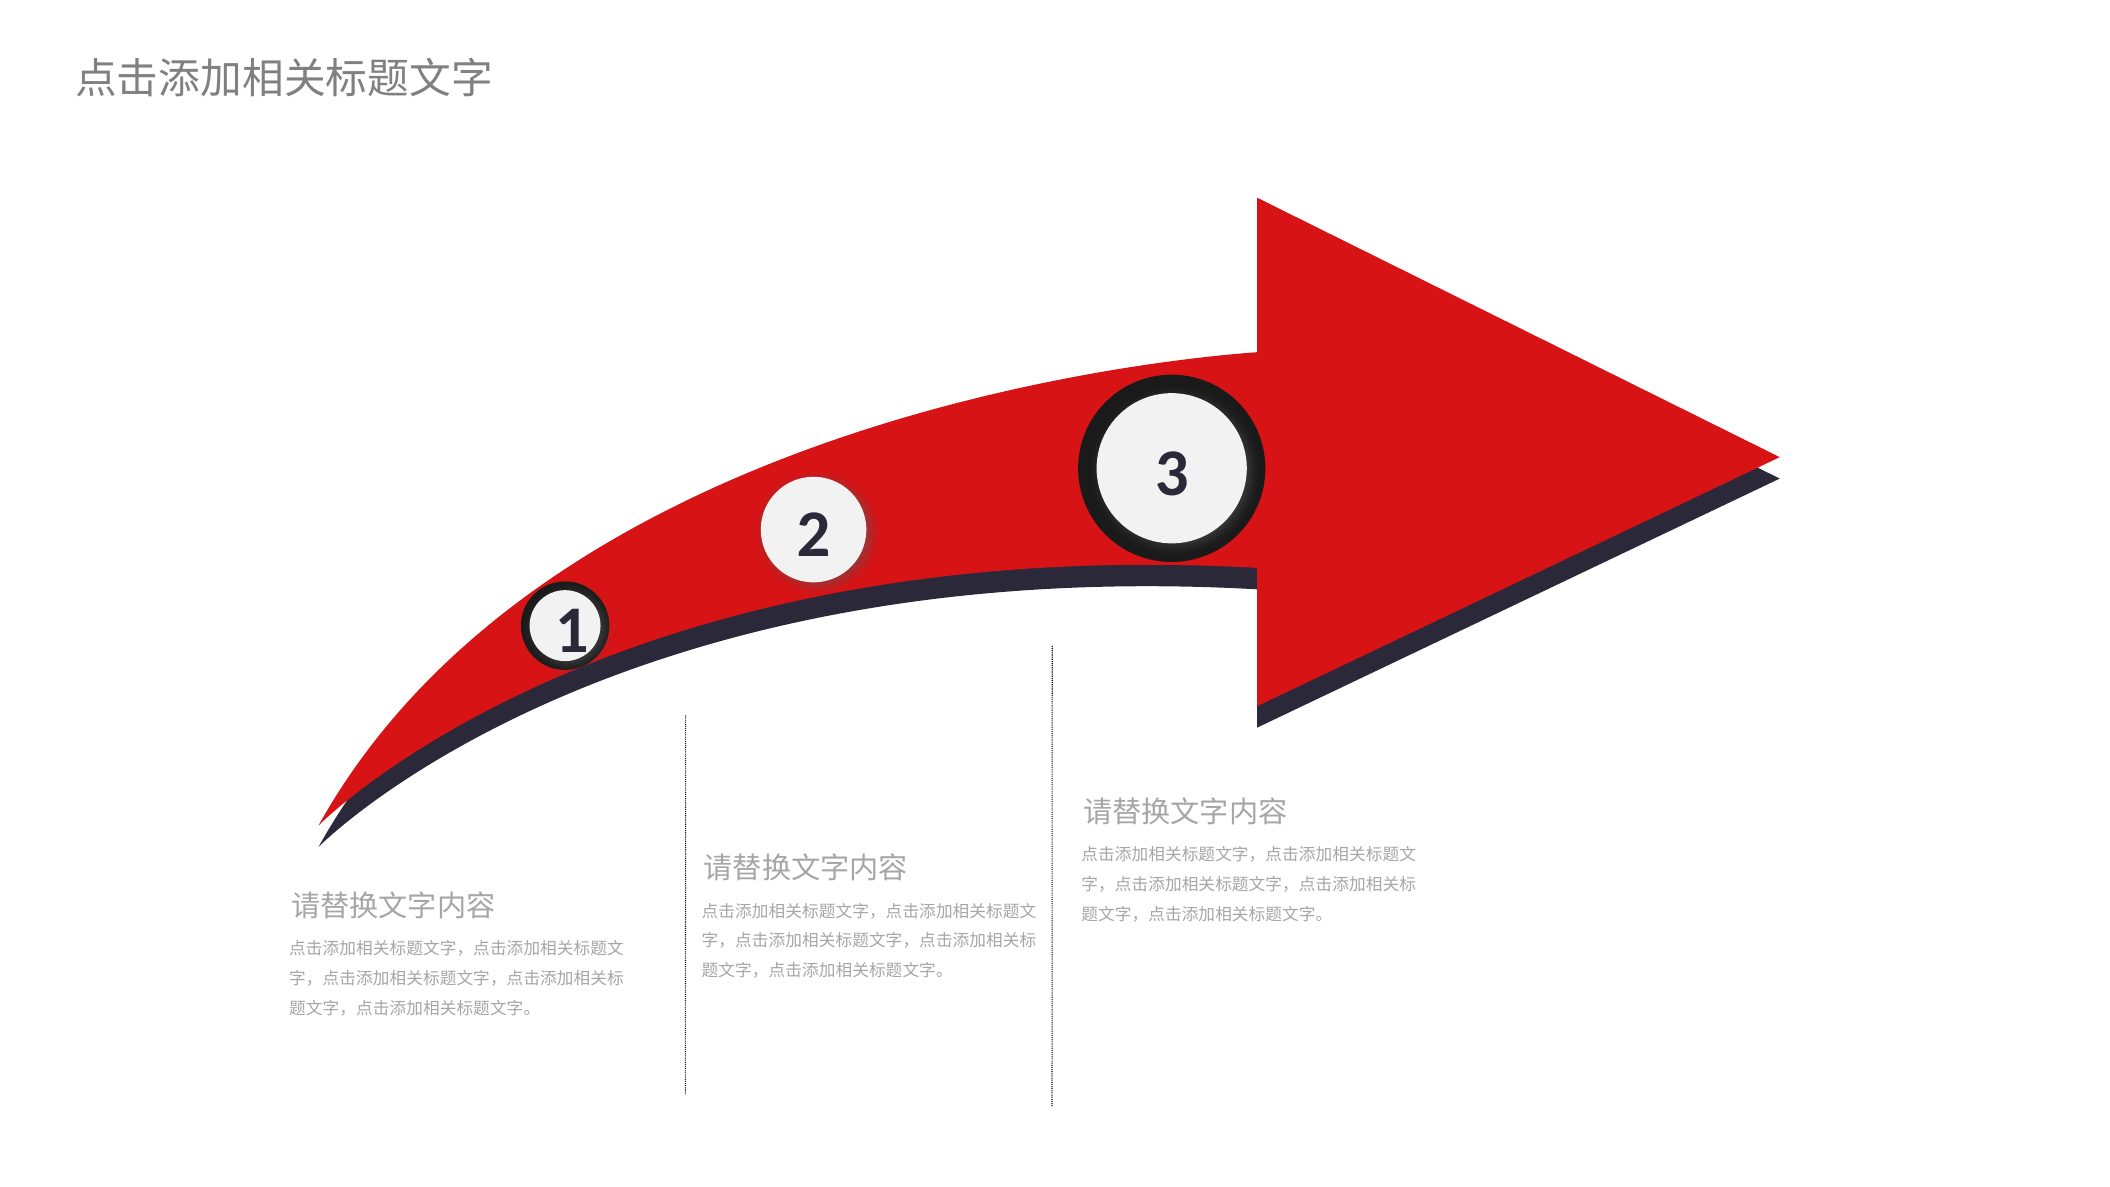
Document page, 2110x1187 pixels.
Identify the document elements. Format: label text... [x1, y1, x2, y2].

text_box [747, 463, 880, 596]
text_box 点击添加相关标题文字 [59, 44, 563, 107]
text_box 请替换文字内容 [275, 871, 674, 930]
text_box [520, 581, 610, 670]
text_box 点击添加相关标题文字，点击添加相关标题文字，点击添加相关标题文字，点击添加相关标题文字，点击添加相关标题文字。 [275, 930, 653, 1025]
text_box 点击添加相关标题文字，点击添加相关标题文字，点击添加相关标题文字，点击添加相关标题文字，点击添加相关标题文字。 [687, 892, 1066, 988]
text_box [1078, 374, 1266, 562]
text_box 点击添加相关标题文字，点击添加相关标题文字，点击添加相关标题文字，点击添加相关标题文字，点击添加相关标题文字。 [1067, 847, 1446, 932]
text_box 请替换文字内容 [687, 847, 1067, 892]
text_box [318, 197, 1780, 847]
